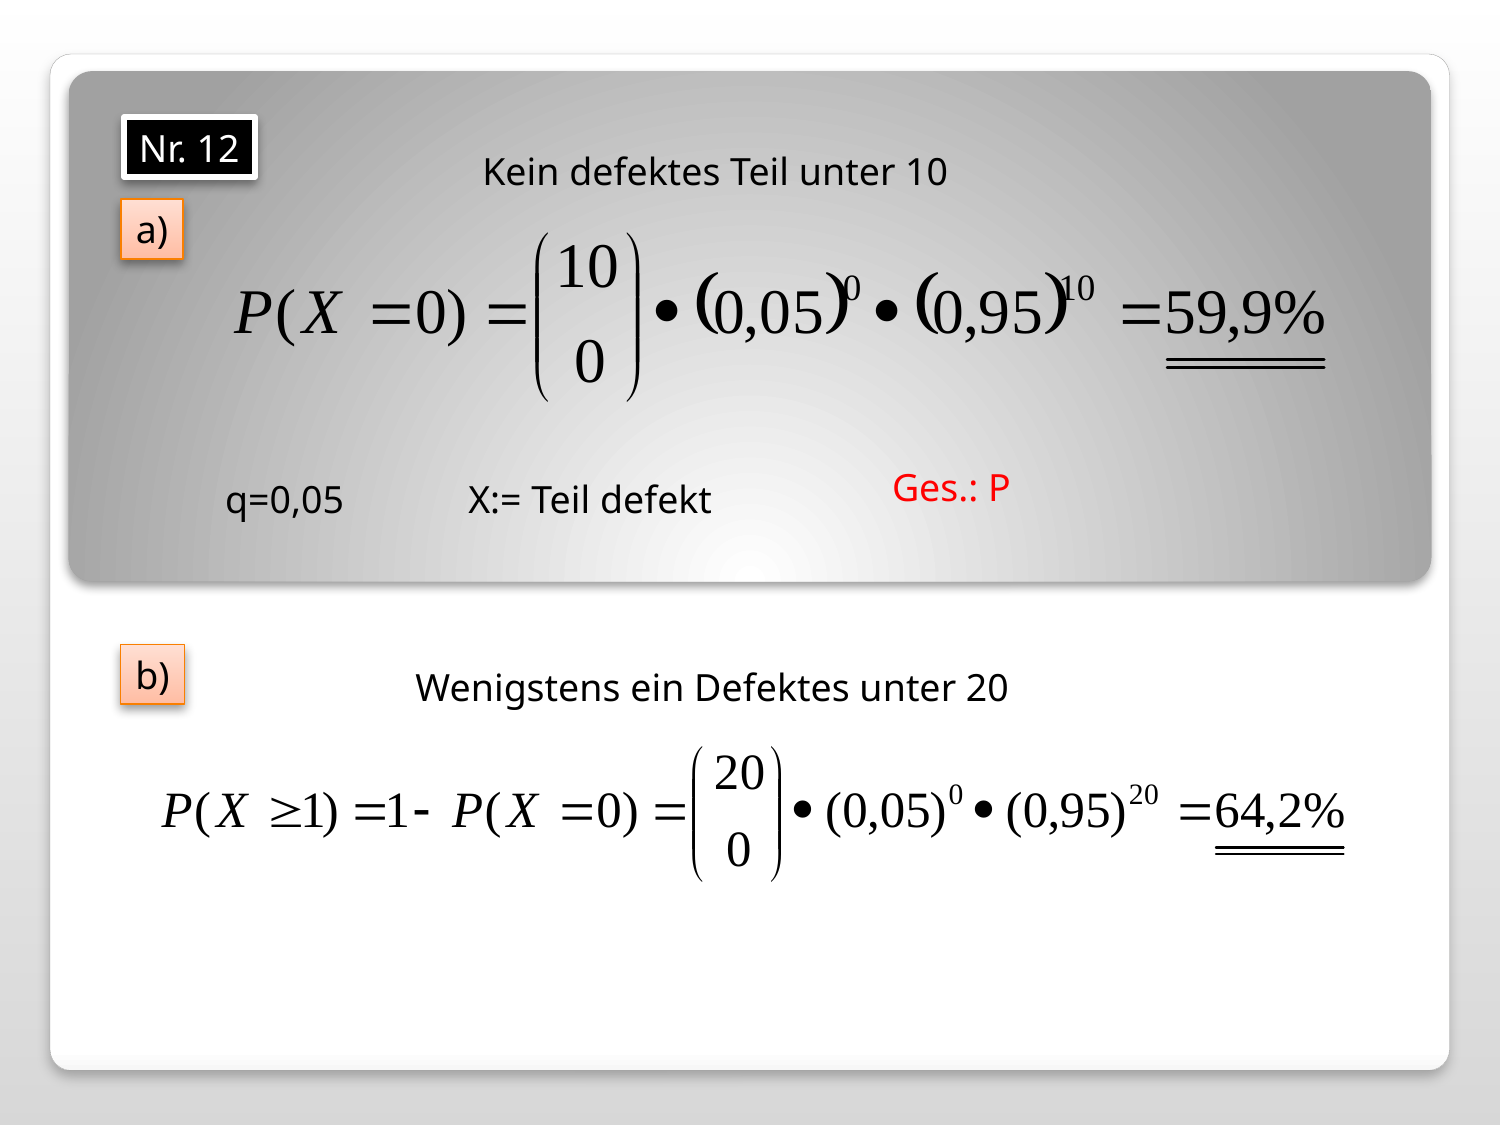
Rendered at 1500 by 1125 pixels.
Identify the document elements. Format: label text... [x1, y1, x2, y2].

text_box X:= Teil defekt [453, 468, 728, 529]
text_box b) [120, 644, 185, 705]
text_box Ges.: P [877, 456, 1027, 517]
text_box Nr. 12 [121, 114, 258, 180]
text_box a) [120, 198, 184, 260]
text_box Kein defektes Teil unter 10 [467, 140, 964, 201]
text_box Wenigstens ein Defektes unter 20 [400, 656, 1025, 716]
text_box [152, 737, 1355, 891]
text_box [222, 222, 1337, 414]
text_box q=0,05 [210, 468, 360, 529]
